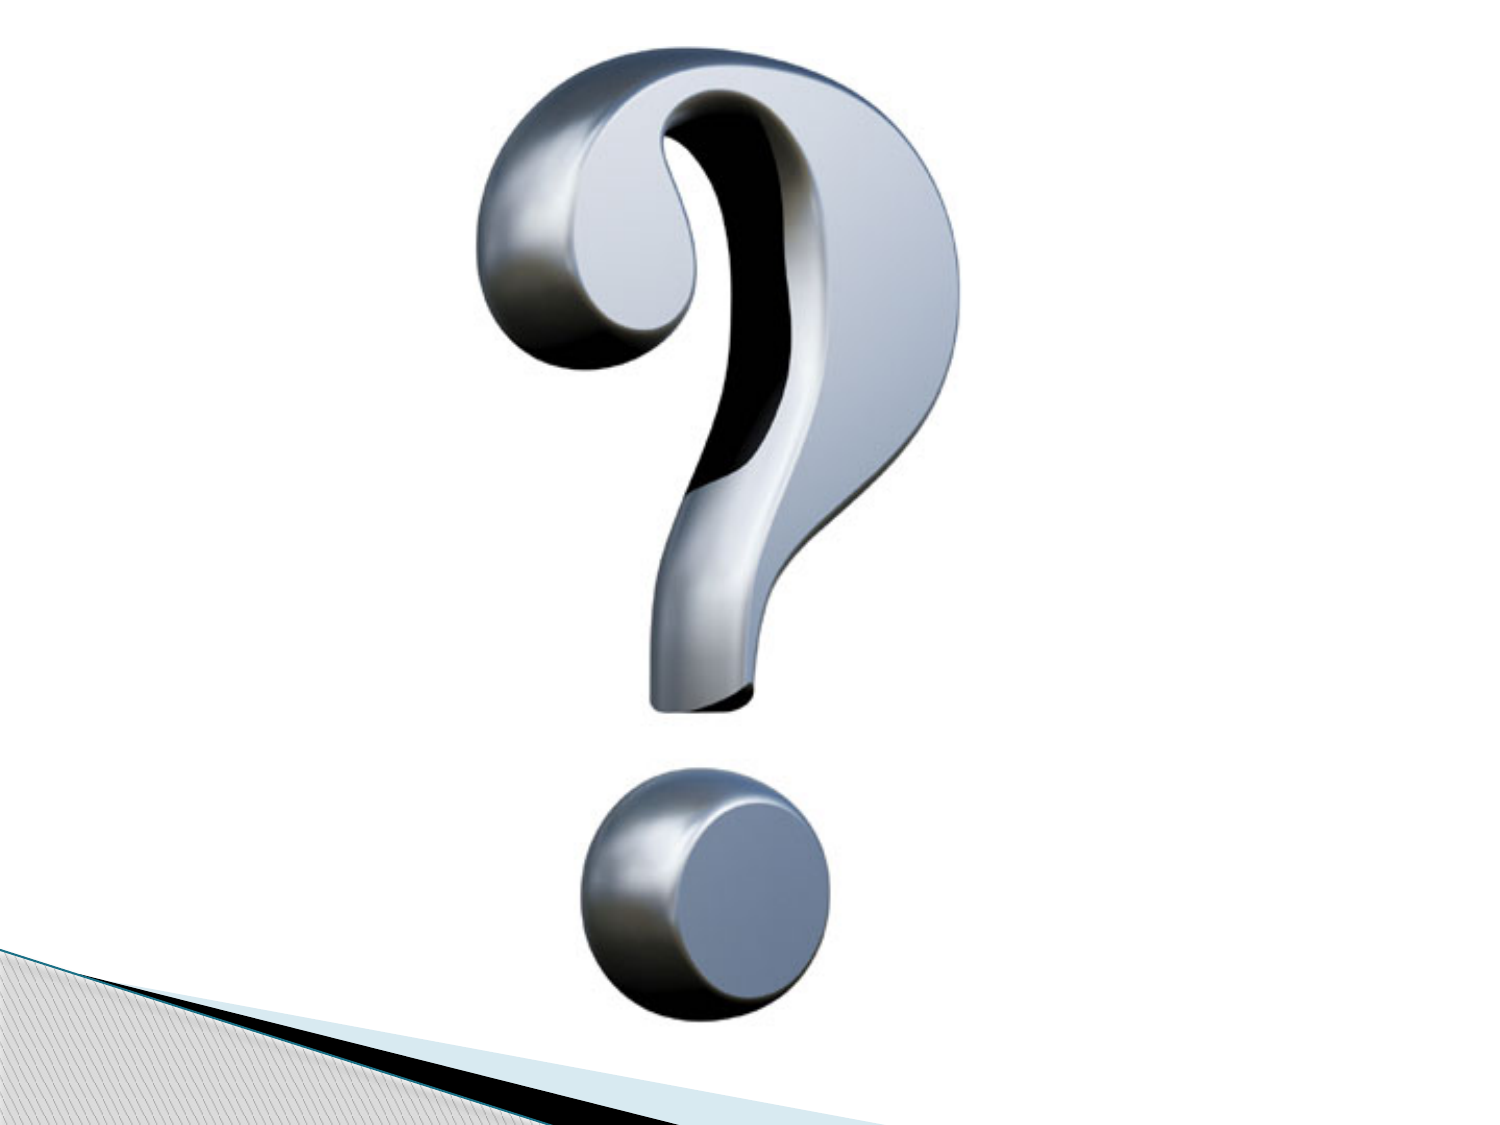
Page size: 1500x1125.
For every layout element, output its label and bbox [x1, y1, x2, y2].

picture [465, 45, 963, 1038]
